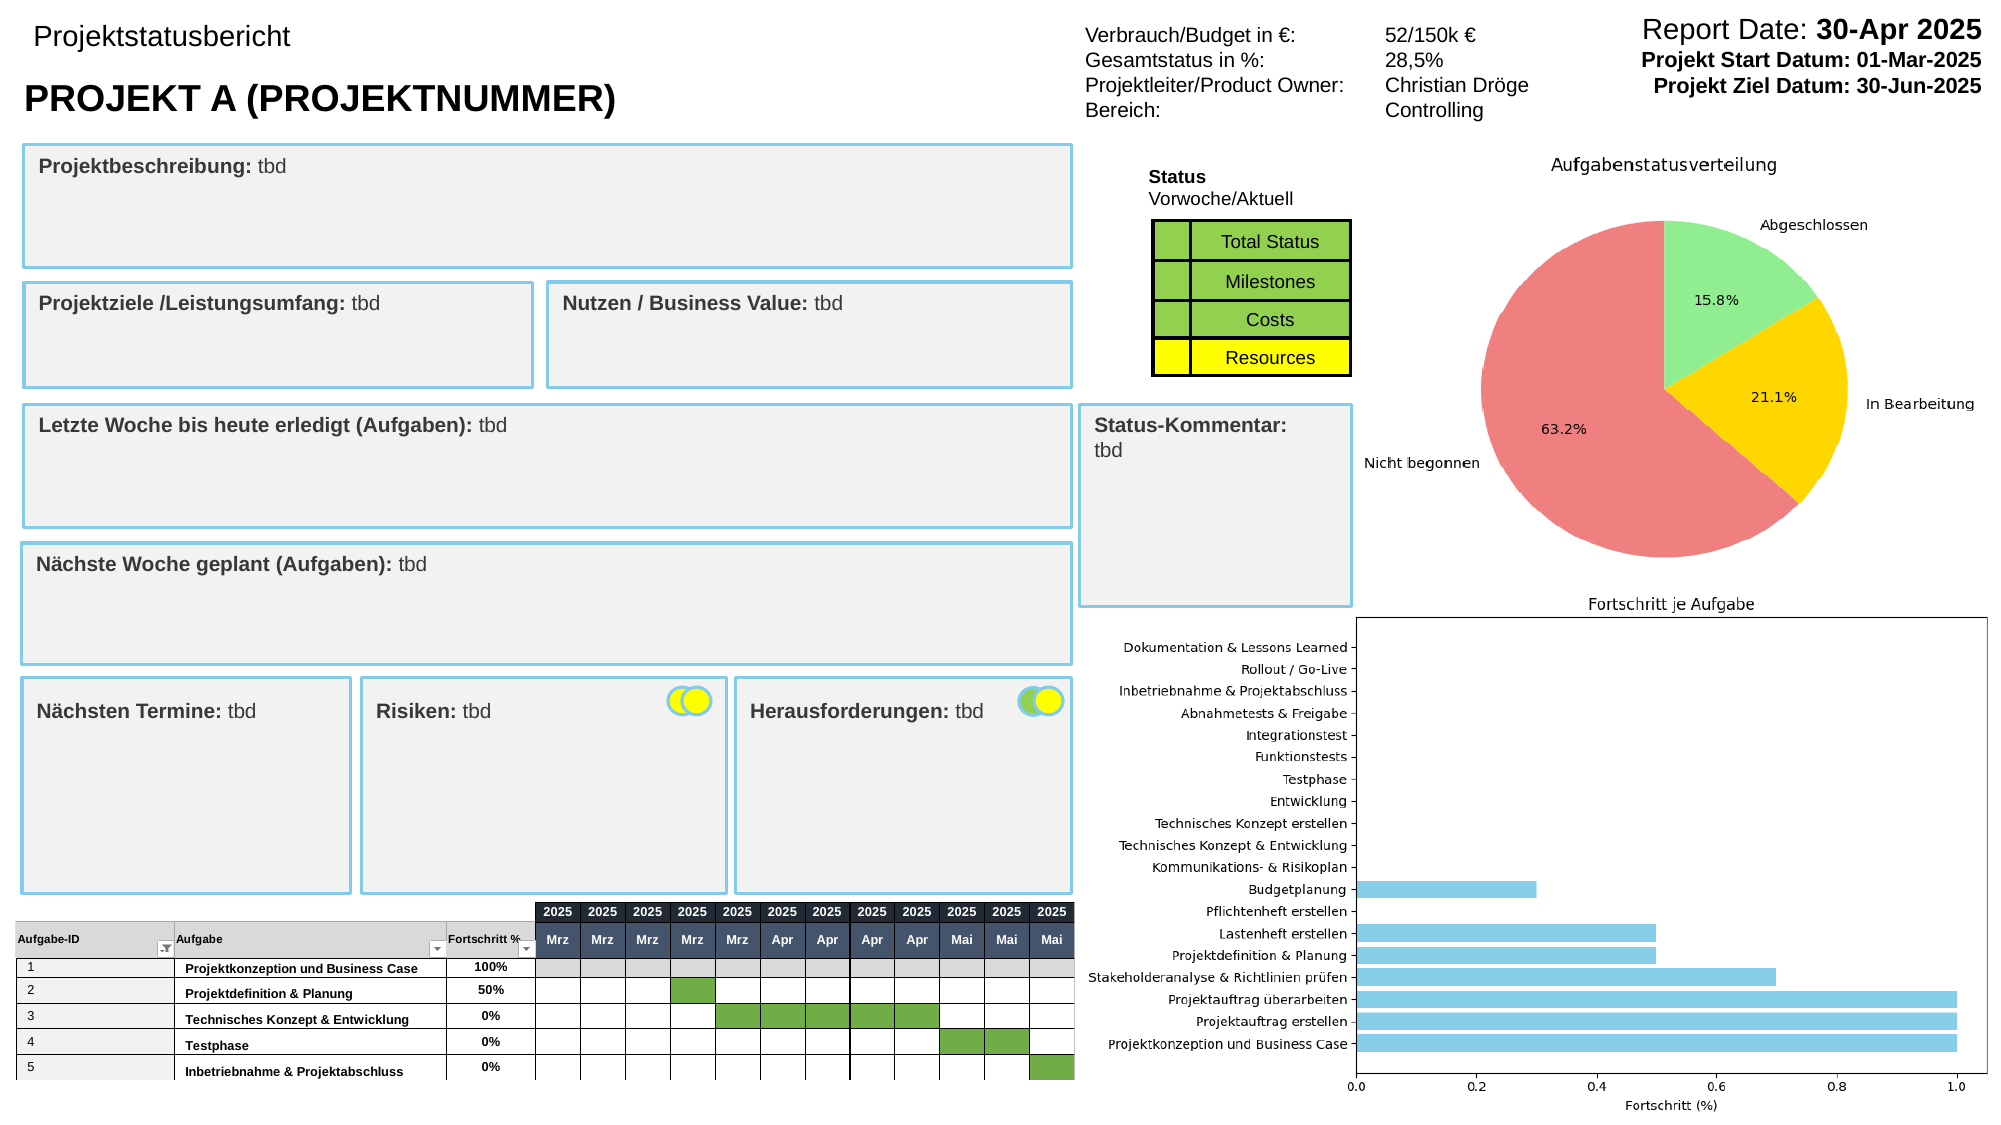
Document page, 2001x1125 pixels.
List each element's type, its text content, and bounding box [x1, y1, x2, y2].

text_box Report Date: 30-Apr 2025 Projekt Start Datum: 01-Mar-2025 Projekt Ziel Datum: 30-Jun-2025 [1584, 3, 1997, 132]
text_box Risiken: tbd [361, 677, 727, 894]
text_box Projektziele /Leistungsumfang: tbd [23, 282, 533, 388]
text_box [1152, 219, 1351, 377]
text_box [666, 685, 689, 717]
title Projektstatusbericht [18, 4, 657, 69]
text_box Nächste Woche geplant (Aufgaben): tbd [21, 542, 1072, 665]
text_box [680, 685, 713, 717]
picture [15, 87, 2000, 1125]
text_box Verbrauch/Budget in €: 52/150k € Gesamtstatus in %: 28,5% Projektleiter/Product Owner: Christian Dröge Bereich: Controlling [1070, 14, 1556, 130]
text_box Status-Kommentar: tbd [1079, 404, 1352, 582]
text_box Nutzen / Business Value: tbd [547, 282, 1072, 388]
text_box [1017, 686, 1041, 717]
text_box Projekt A (Projektnummer) [20, 74, 735, 118]
text_box [1032, 685, 1065, 717]
text_box Projektbeschreibung: tbd [23, 144, 1072, 268]
text_box Status Vorwoche/Aktuell [1133, 156, 1314, 217]
text_box Nächsten Termine: tbd [21, 677, 351, 894]
text_box Herausforderungen: tbd [735, 677, 1072, 894]
text_box Letzte Woche bis heute erledigt (Aufgaben): tbd [23, 404, 1072, 528]
